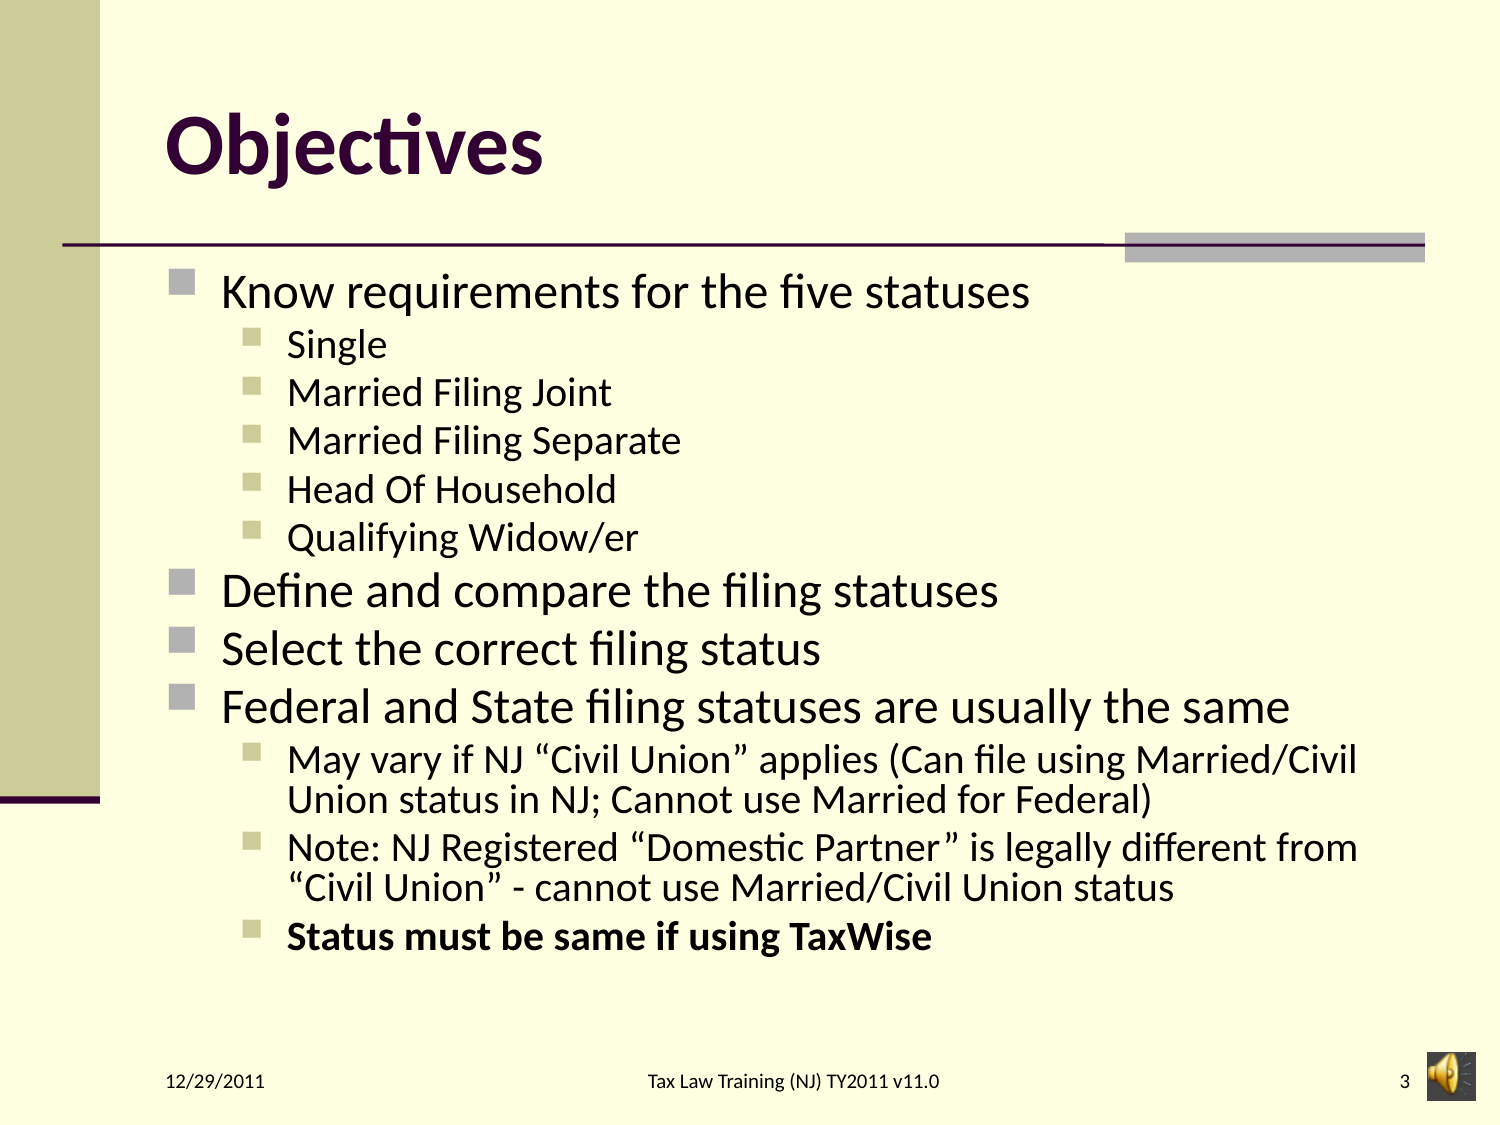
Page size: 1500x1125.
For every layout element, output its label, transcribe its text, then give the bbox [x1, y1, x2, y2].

footer Tax Law Training (NJ) TY2011 v11.0 [549, 1049, 1038, 1101]
title Objectives [150, 45, 1425, 234]
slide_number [149, 1050, 476, 1101]
list Know requirements for the five statuses Single Married Filing Joint Married Filing Separate Head Of Household Qualifying Widow/er Define and compare the filing statuses Select the correct filing status Federal and State filing statuses are usually the same May vary if NJ “Civil Union” applies (Can file using Married/Civil Union status in NJ; Cannot use Married for Federal) Note: NJ Registered “Domestic Partner” is legally different from “Civil Union” - cannot use Married/Civil Union status Status must be same if using TaxWise [150, 262, 1425, 1038]
picture [1426, 1051, 1477, 1102]
slide_number 3 [1112, 1049, 1426, 1101]
